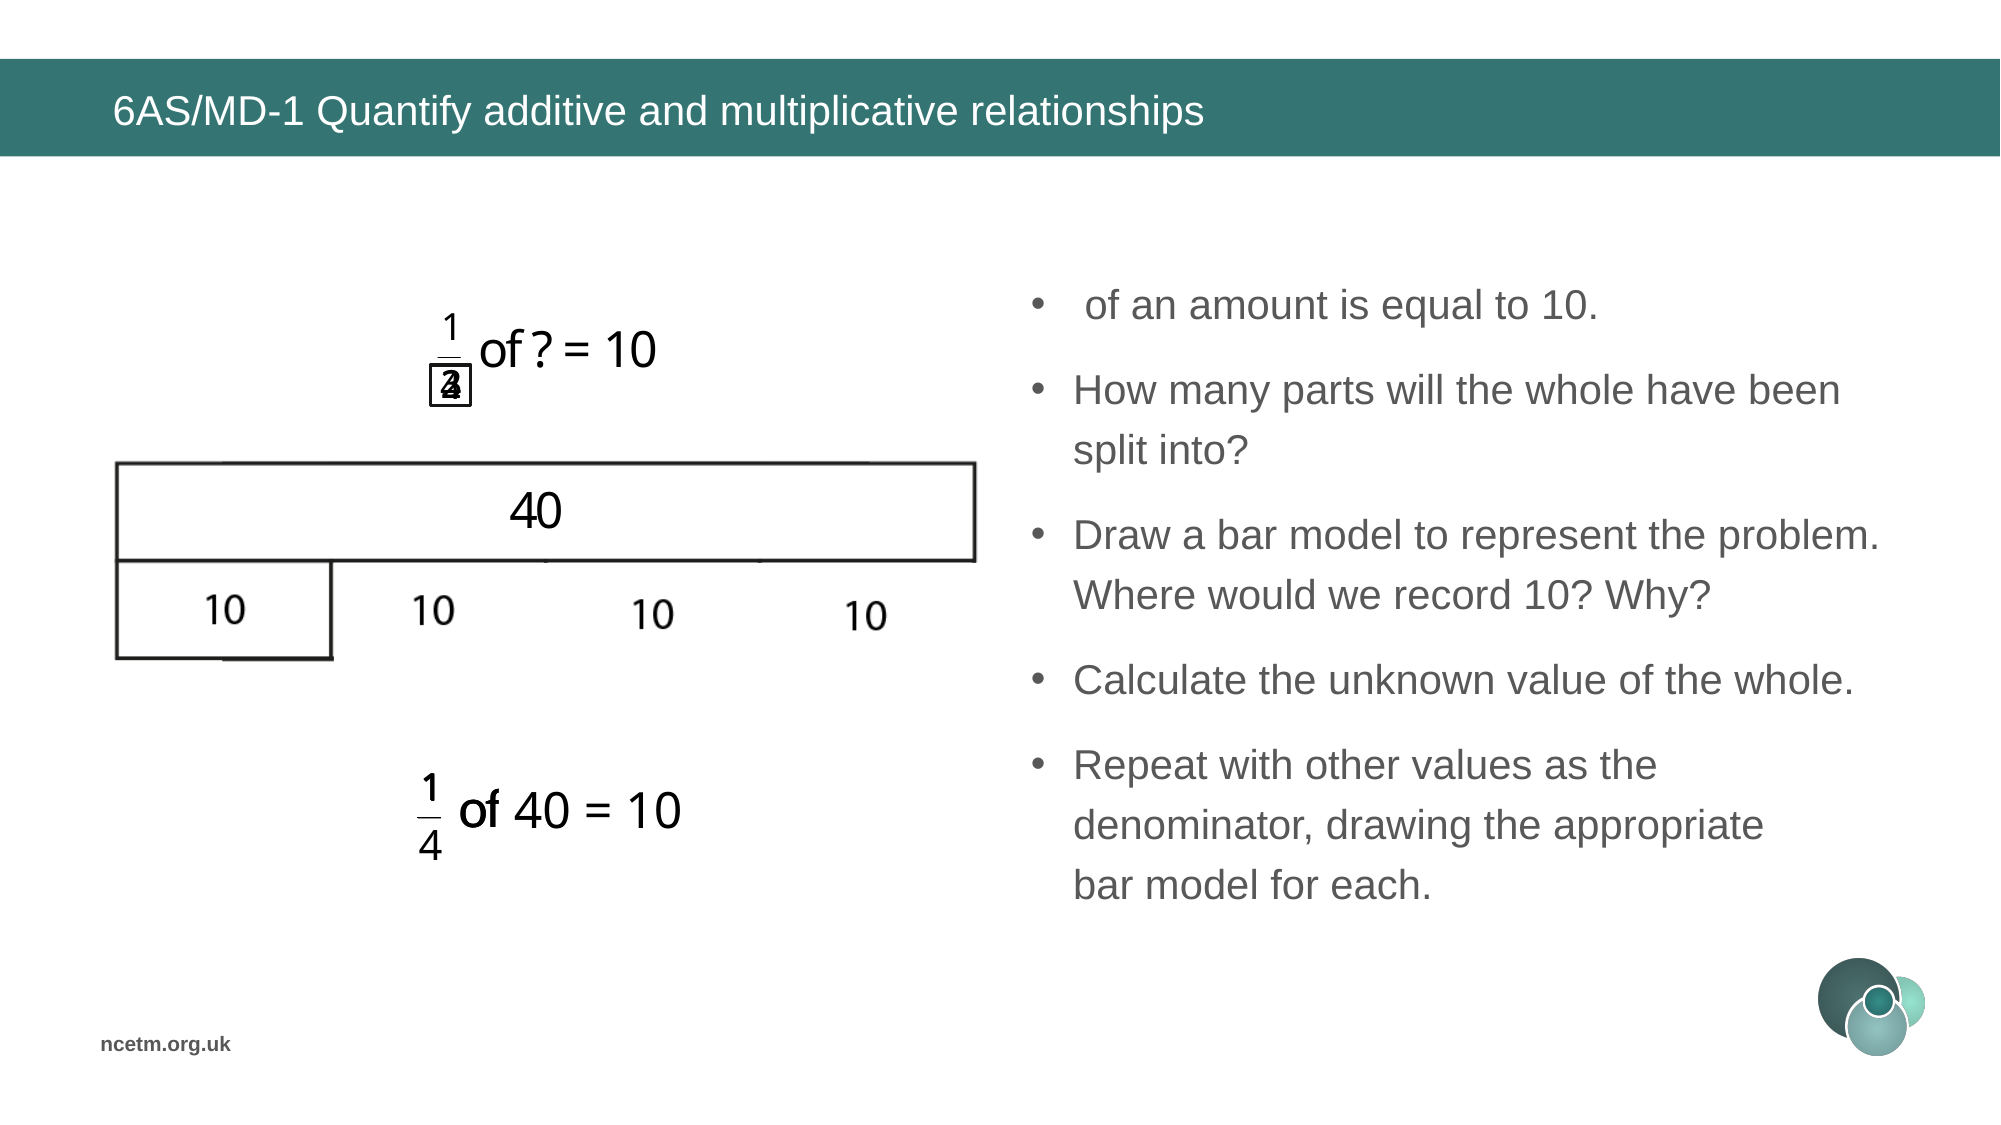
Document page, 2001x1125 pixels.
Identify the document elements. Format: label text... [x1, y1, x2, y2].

title 6AS/MD-1 Quantify additive and multiplicative relationships [97, 76, 1945, 147]
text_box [436, 370, 464, 404]
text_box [438, 365, 464, 369]
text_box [505, 488, 565, 536]
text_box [433, 306, 660, 399]
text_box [404, 766, 691, 870]
picture [1818, 958, 1925, 1056]
picture [42, 445, 1050, 682]
